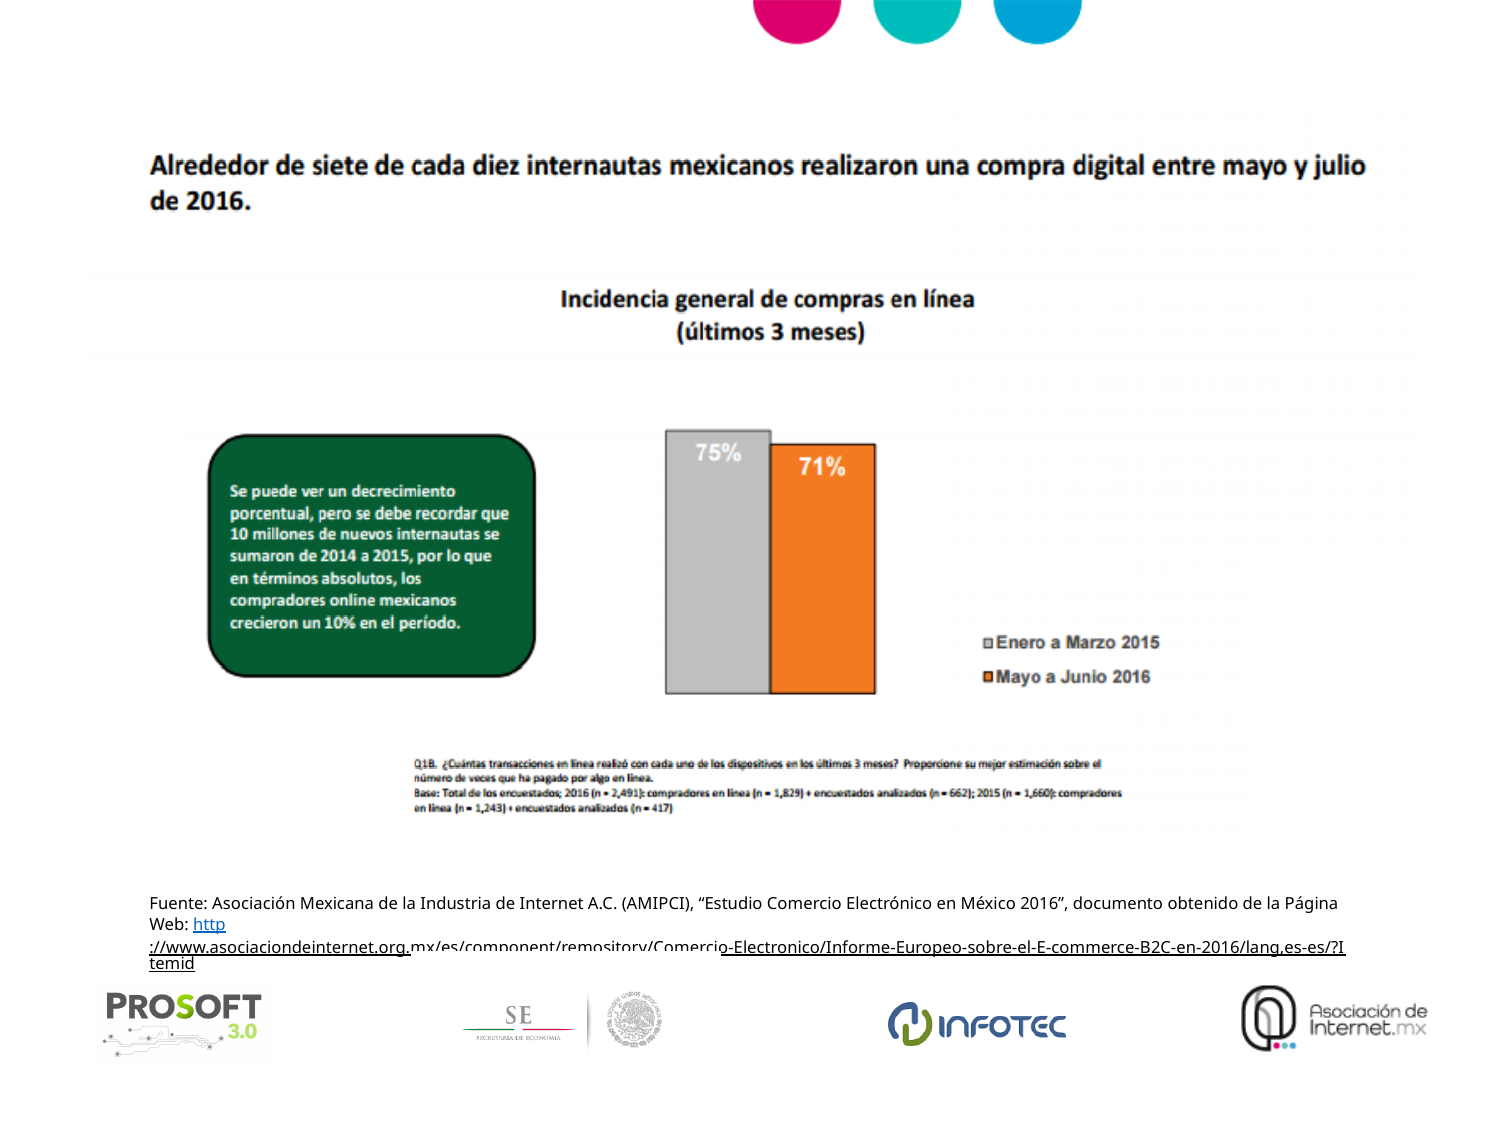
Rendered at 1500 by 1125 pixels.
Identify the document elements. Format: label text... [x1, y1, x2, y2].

text_box Fuente: Asociación Mexicana de la Industria de Internet A.C. (AMIPCI), “Estudio Comercio Electrónico en México 2016”, documento obtenido de la Página Web: http://www.asociaciondeinternet.org.mx/es/component/remository/Comercio-Electronico/Informe-Europeo-sobre-el-E-commerce-B2C-en-2016/lang,es-es/?Itemid= [134, 886, 1366, 1027]
picture [0, 0, 1500, 1125]
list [82, 111, 1418, 870]
